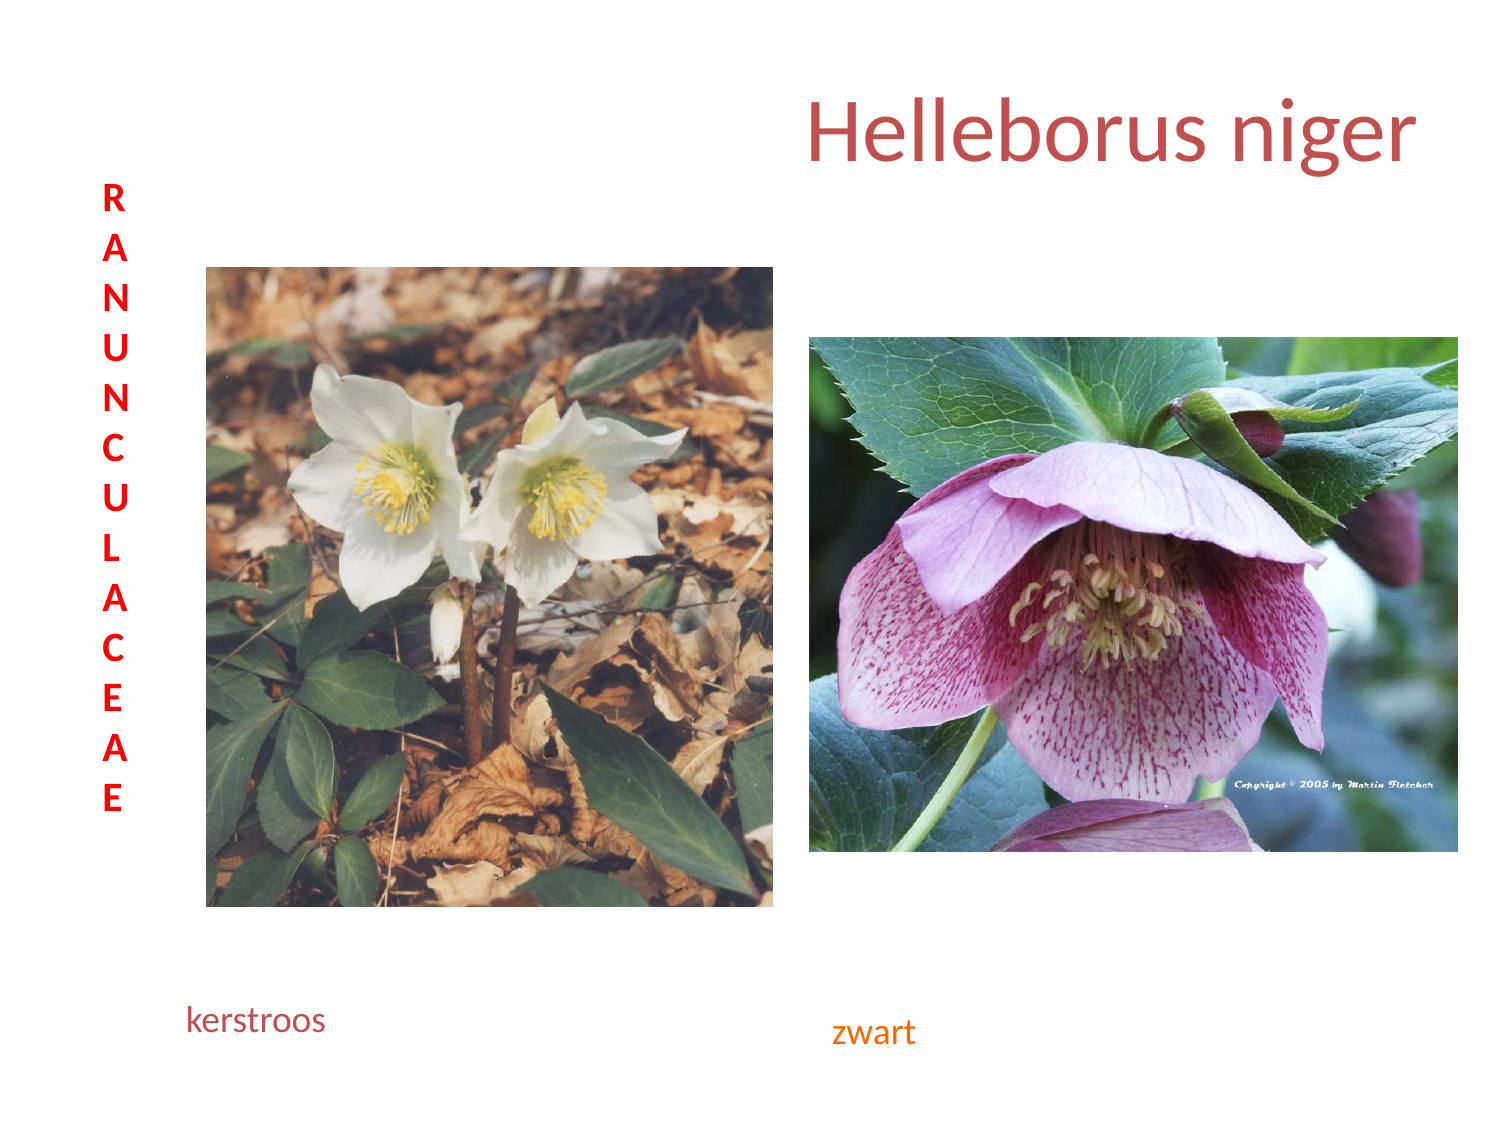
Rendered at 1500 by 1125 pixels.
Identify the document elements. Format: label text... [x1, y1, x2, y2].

text_box zwart [218, 999, 931, 1060]
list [206, 266, 773, 908]
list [808, 337, 1459, 853]
title Helleborus niger [159, 31, 1435, 219]
text_box kerstroos [171, 987, 1234, 1048]
text_box RANUNCULACEAE [87, 162, 150, 828]
